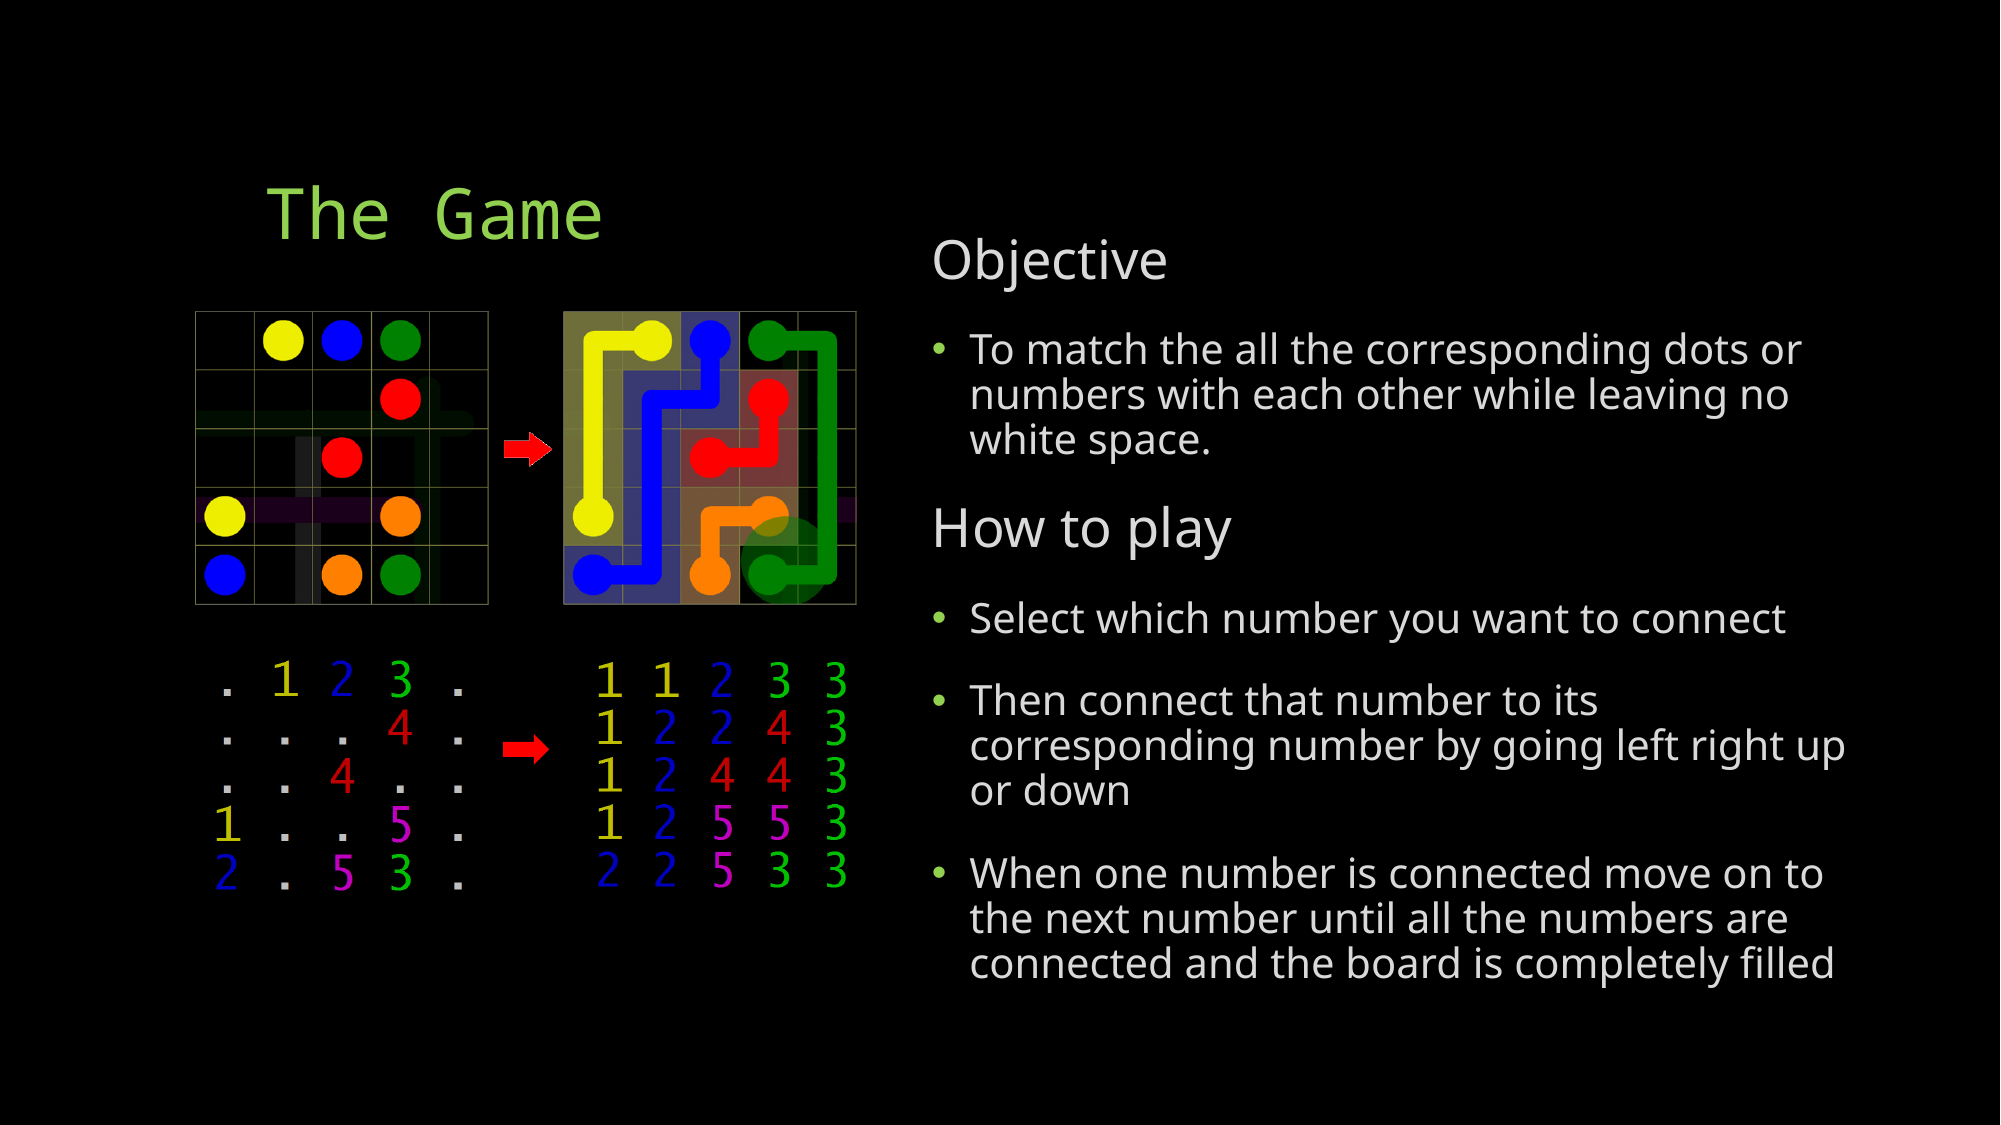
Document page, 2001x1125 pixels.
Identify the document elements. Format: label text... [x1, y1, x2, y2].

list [174, 293, 888, 628]
title The Game [249, 75, 1750, 263]
list Objective To match the all the corresponding dots or numbers with each other while leaving no white space. How to play Select which number you want to connect Then connect that number to its corresponding number by going left right up or down When one number is connected move on to the next number until all the numbers are connected and the board is completely filled [916, 224, 1875, 1000]
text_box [212, 657, 870, 895]
